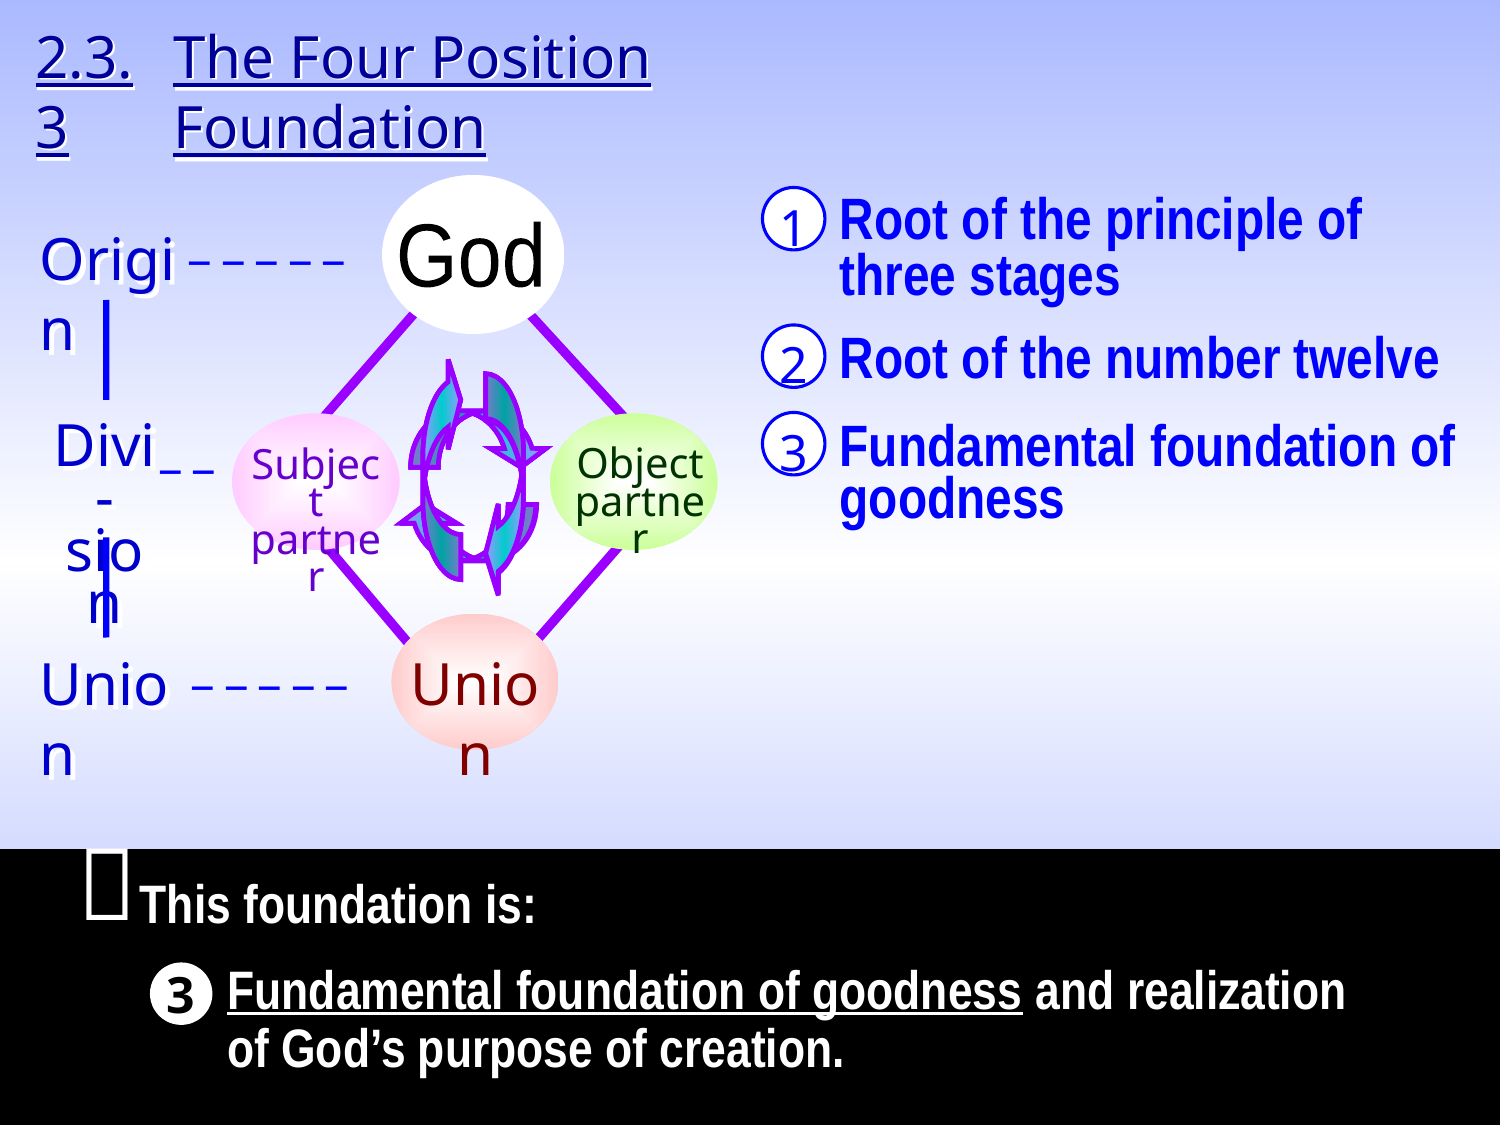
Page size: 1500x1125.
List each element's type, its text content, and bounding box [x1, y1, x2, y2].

text_box Root of the principle of three stages [825, 187, 1388, 315]
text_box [149, 954, 1363, 1088]
text_box 3 [762, 412, 825, 475]
text_box Root of the number twelve [825, 312, 1463, 398]
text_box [20, 12, 888, 98]
text_box 2 [762, 324, 825, 388]
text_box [62, 862, 601, 943]
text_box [24, 174, 722, 751]
text_box 1 [762, 187, 825, 250]
text_box [0, 849, 1500, 1125]
text_box Fundamental foundation of goodness [824, 417, 1500, 537]
